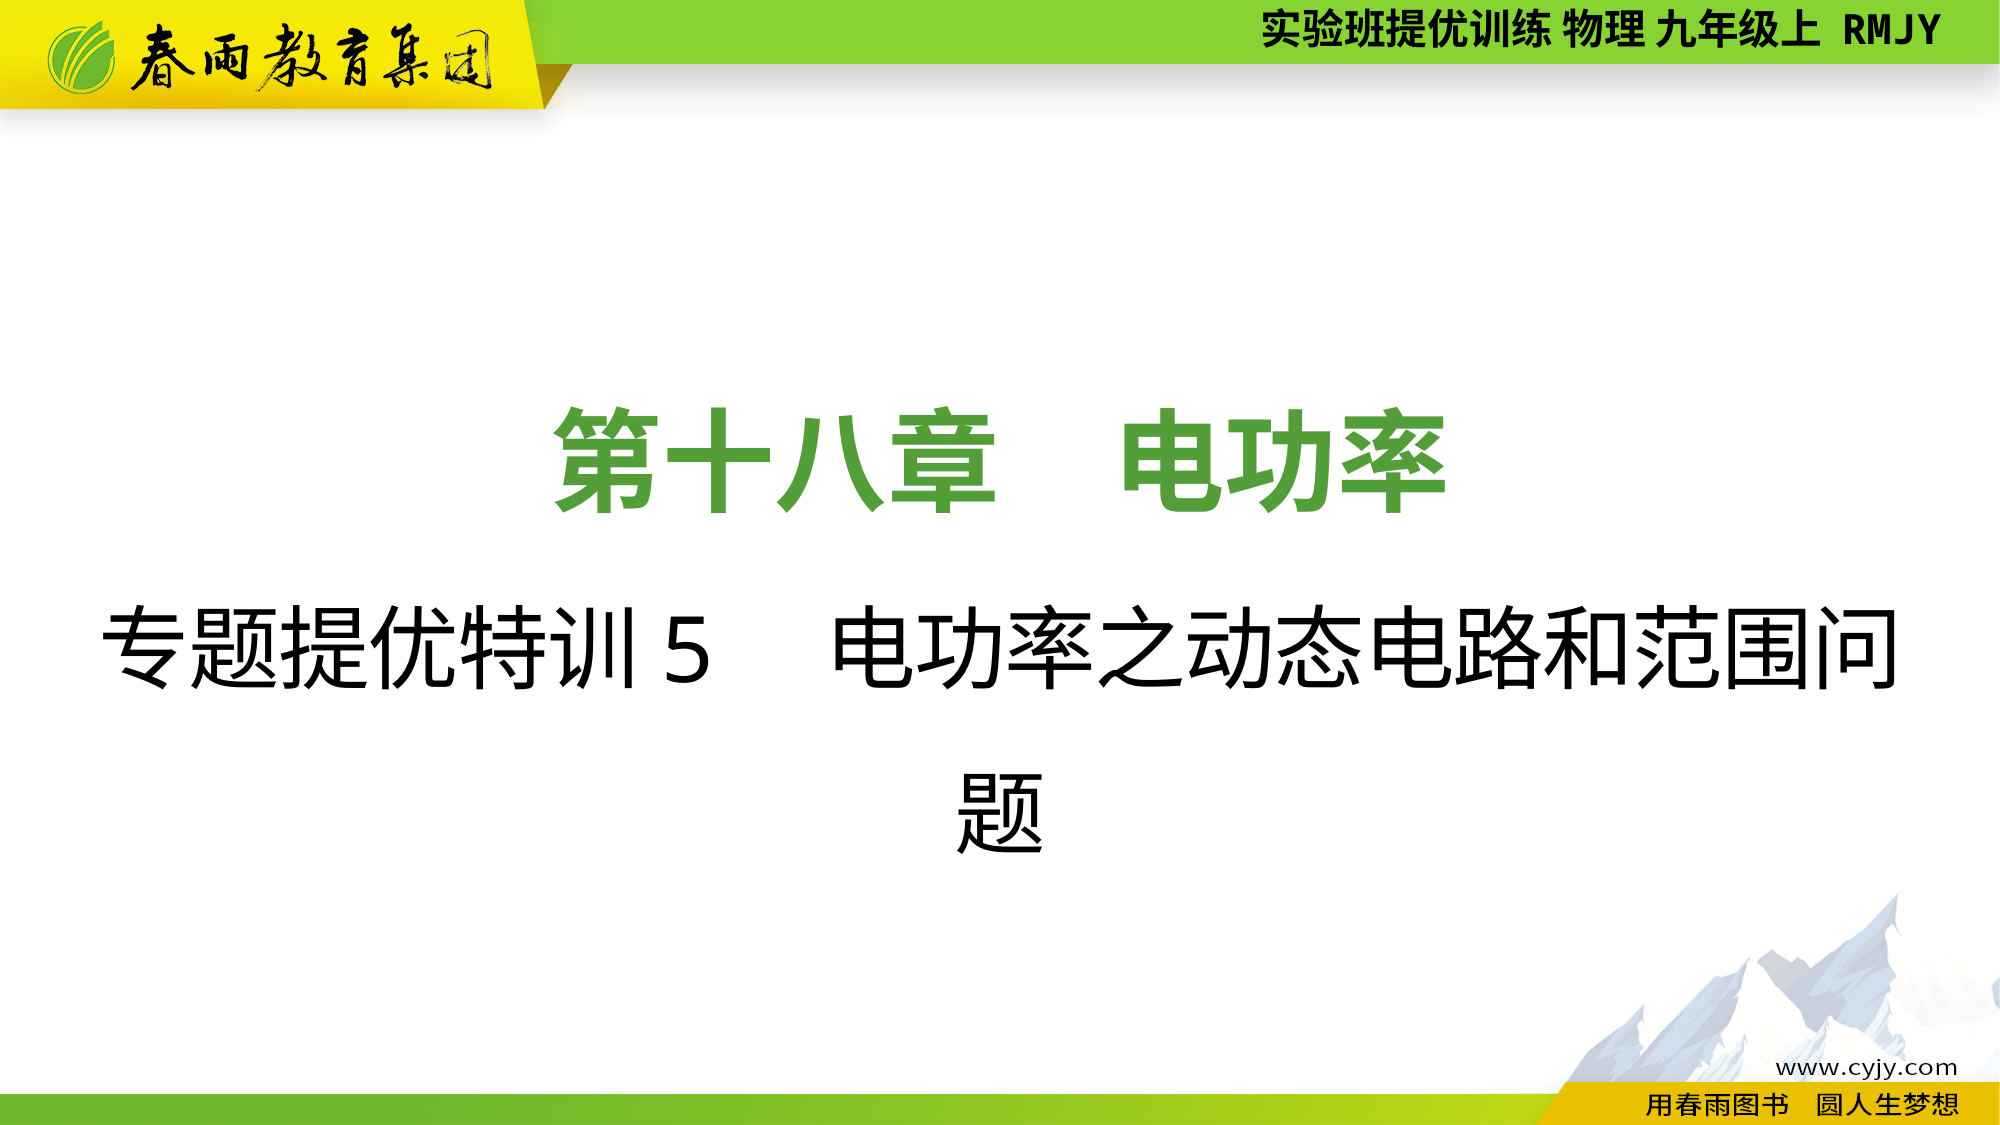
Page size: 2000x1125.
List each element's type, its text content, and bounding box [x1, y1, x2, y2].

text_box 专题提优特训5 电功率之动态电路和范围问题 [54, 528, 1946, 874]
text_box 第十八章 电功率 [54, 316, 1946, 528]
picture [0, 0, 2000, 1125]
